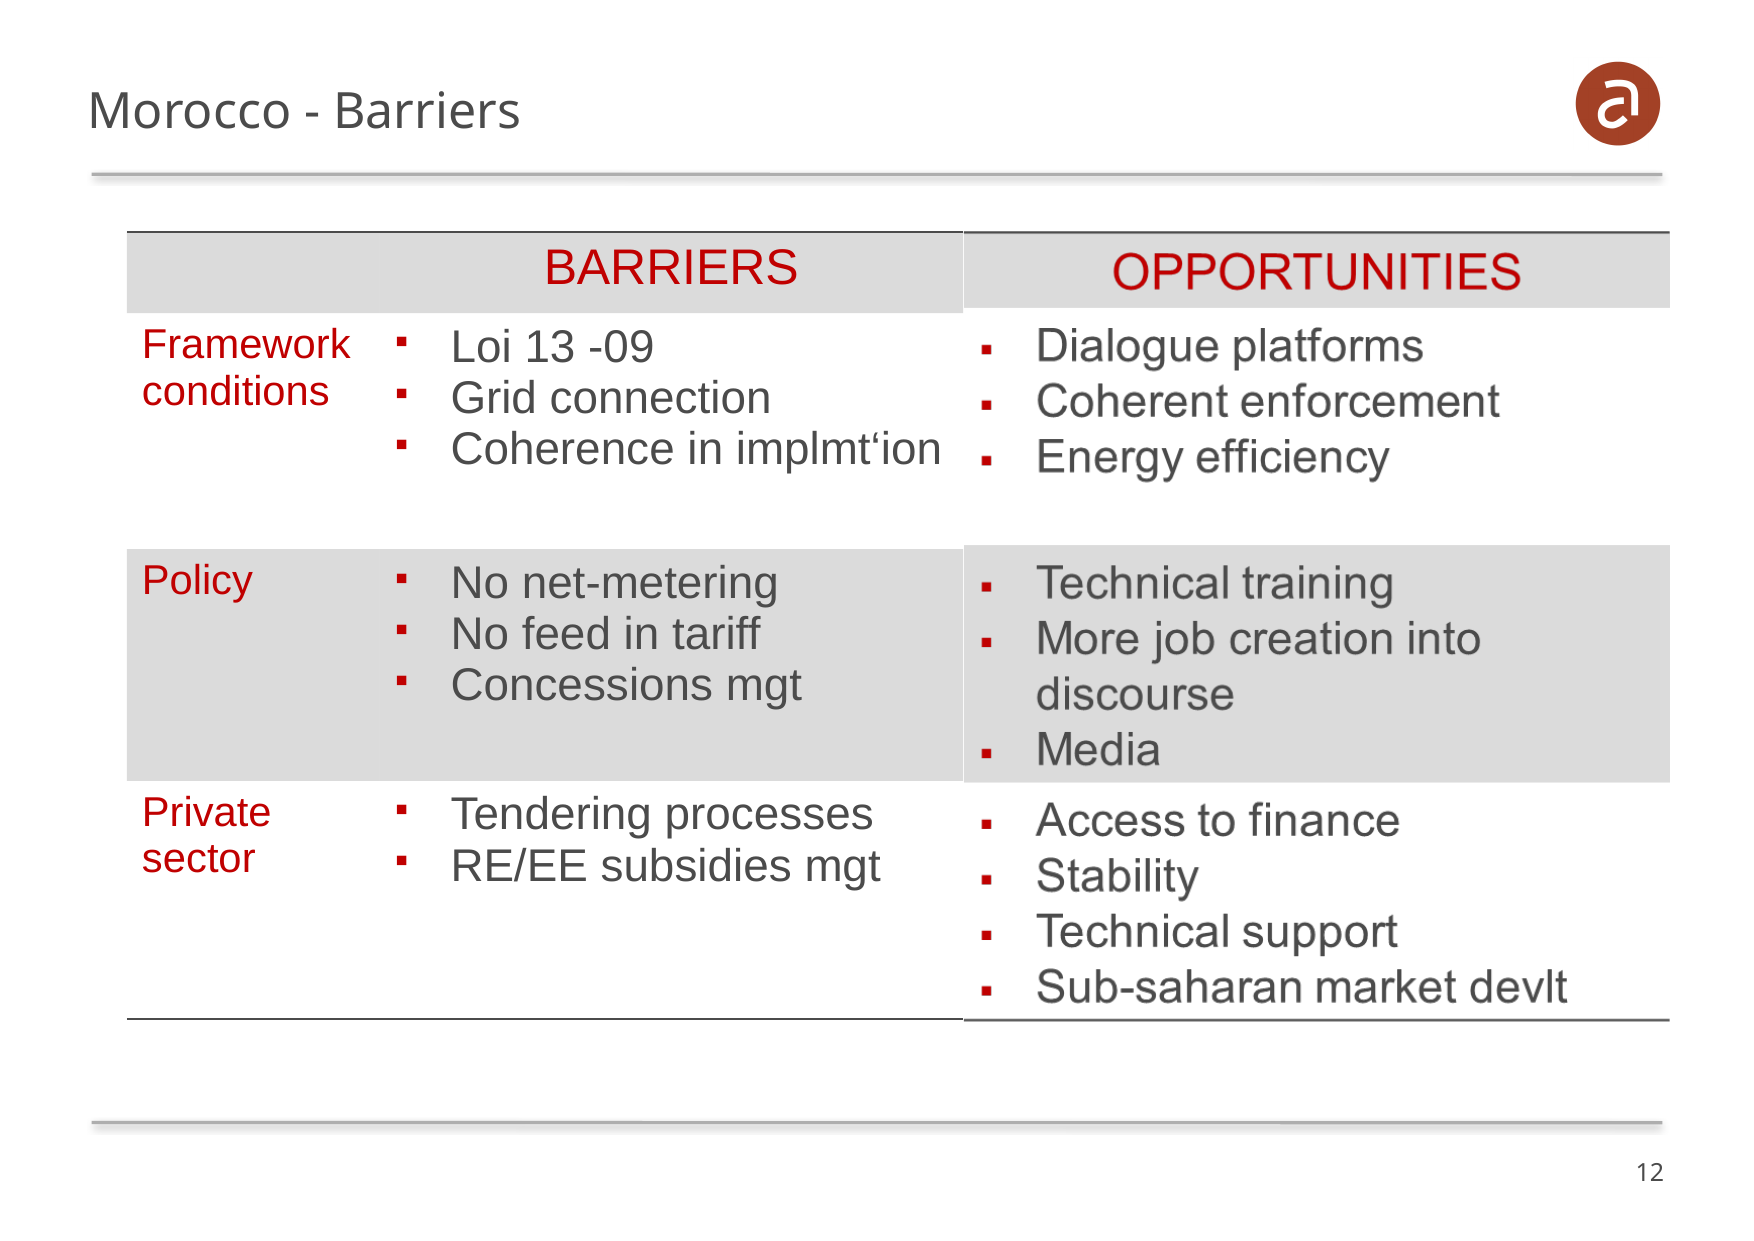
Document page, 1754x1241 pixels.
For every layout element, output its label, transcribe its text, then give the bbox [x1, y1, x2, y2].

table_cell Framework conditions [127, 313, 379, 549]
table_header BARRIERS [379, 233, 957, 313]
title Morocco - Barriers [87, 78, 1553, 161]
table_header [127, 233, 379, 313]
table_cell Private sector [127, 781, 379, 1018]
table_cell Tendering processes RE/EE subsidies mgt [379, 781, 957, 1018]
picture [962, 224, 1670, 1041]
table_cell No net-metering No feed in tariff Concessions mgt [379, 549, 957, 781]
table_cell Policy [127, 549, 379, 781]
picture [1573, 57, 1663, 150]
table_cell Loi 13 -09 Grid connection Coherence in implmt‘ion [379, 313, 957, 549]
